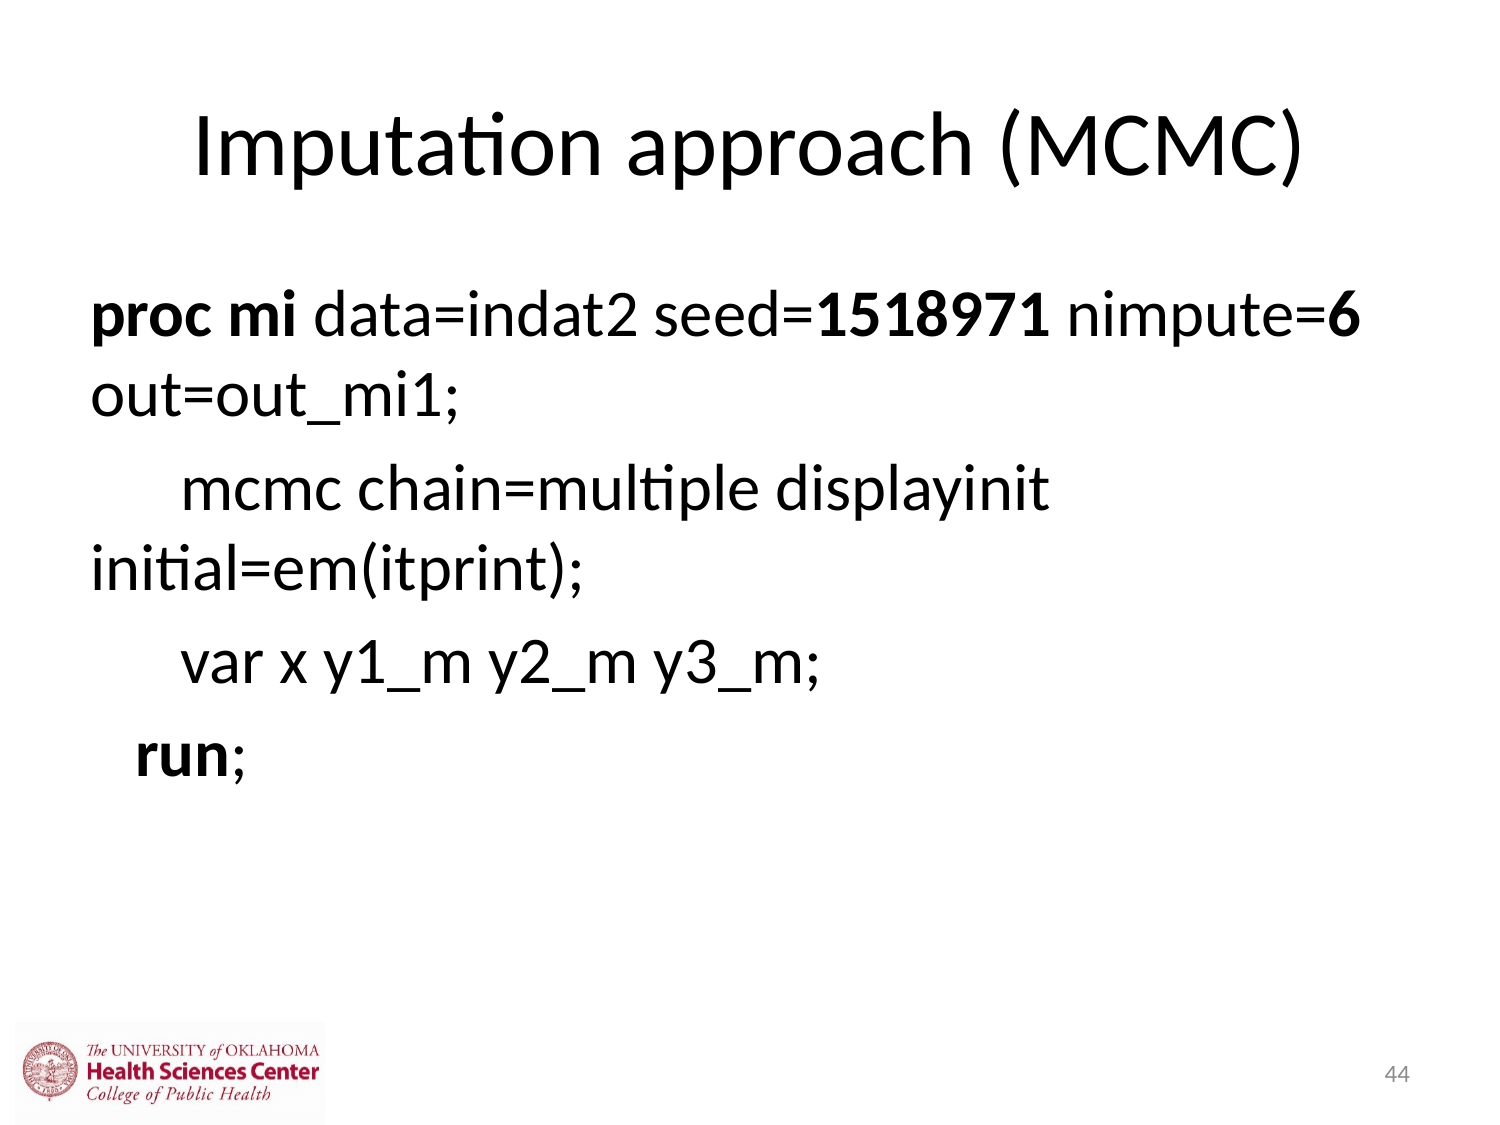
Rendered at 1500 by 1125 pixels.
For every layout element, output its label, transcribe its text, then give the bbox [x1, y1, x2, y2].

picture [15, 1022, 325, 1125]
slide_number 44 [1074, 1042, 1425, 1103]
title Imputation approach (MCMC) [75, 45, 1425, 233]
list proc mi data=indat2 seed=1518971 nimpute=6 out=out_mi1; mcmc chain=multiple displayinit initial=em(itprint); var x y1_m y2_m y3_m; run; [75, 262, 1425, 1005]
